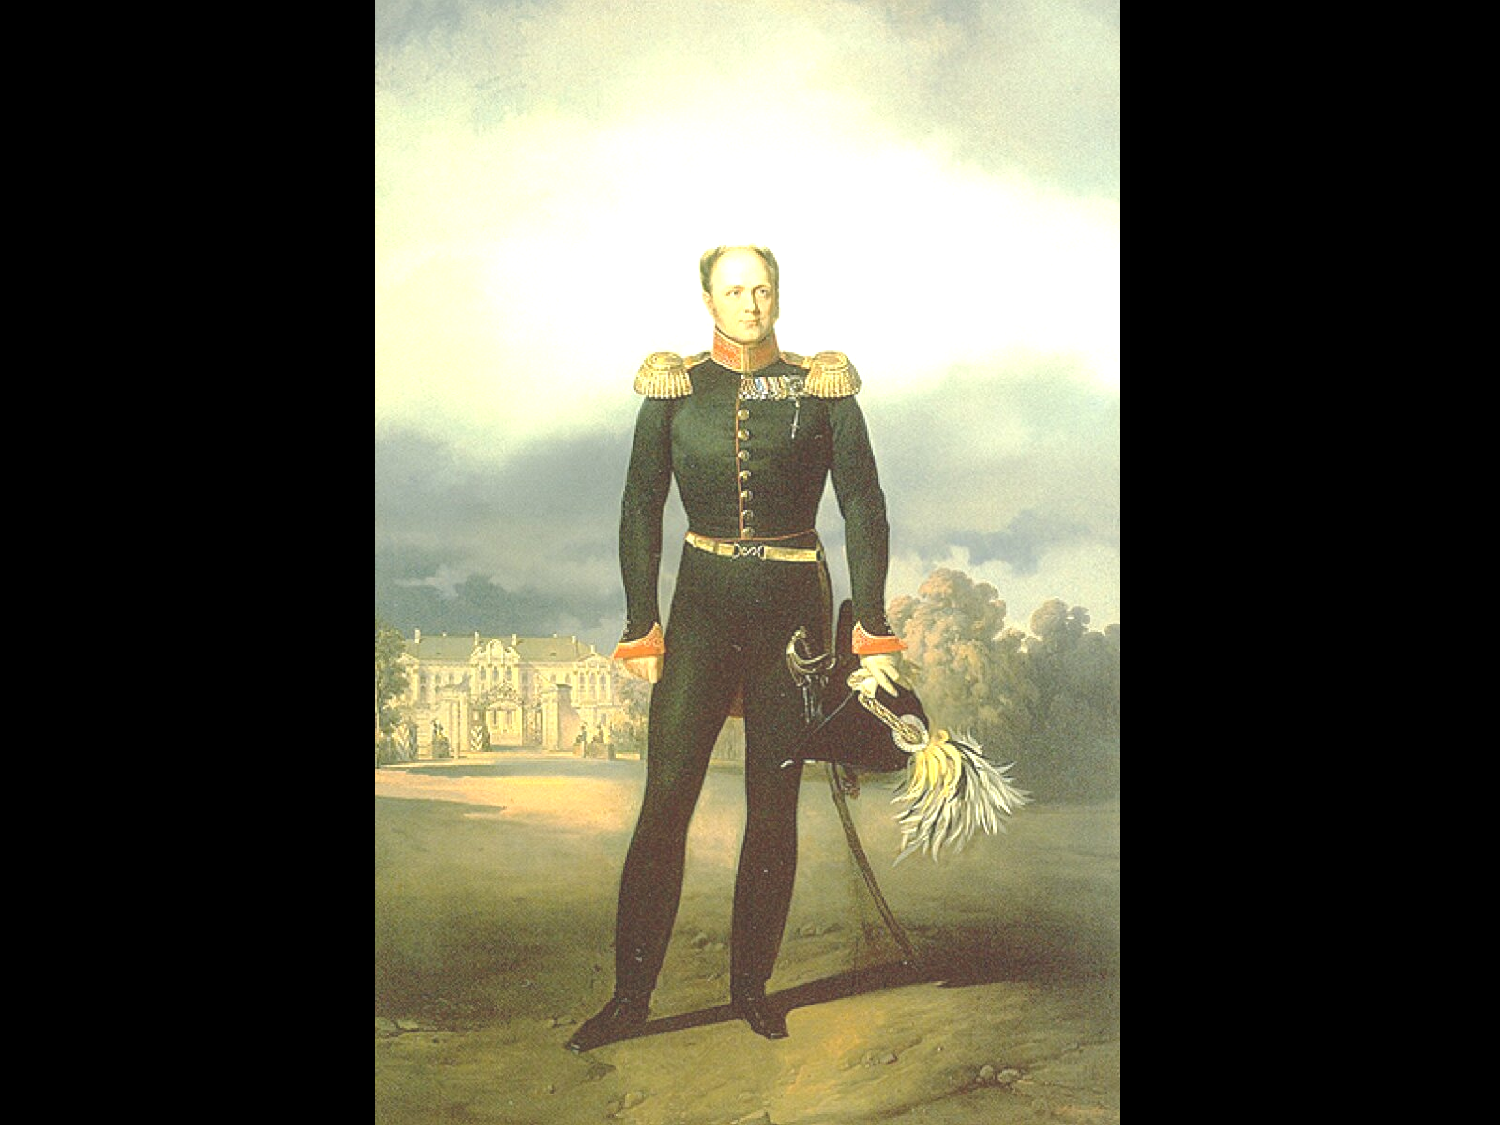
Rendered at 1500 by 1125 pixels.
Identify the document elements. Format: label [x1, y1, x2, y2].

picture [374, 0, 1120, 1125]
